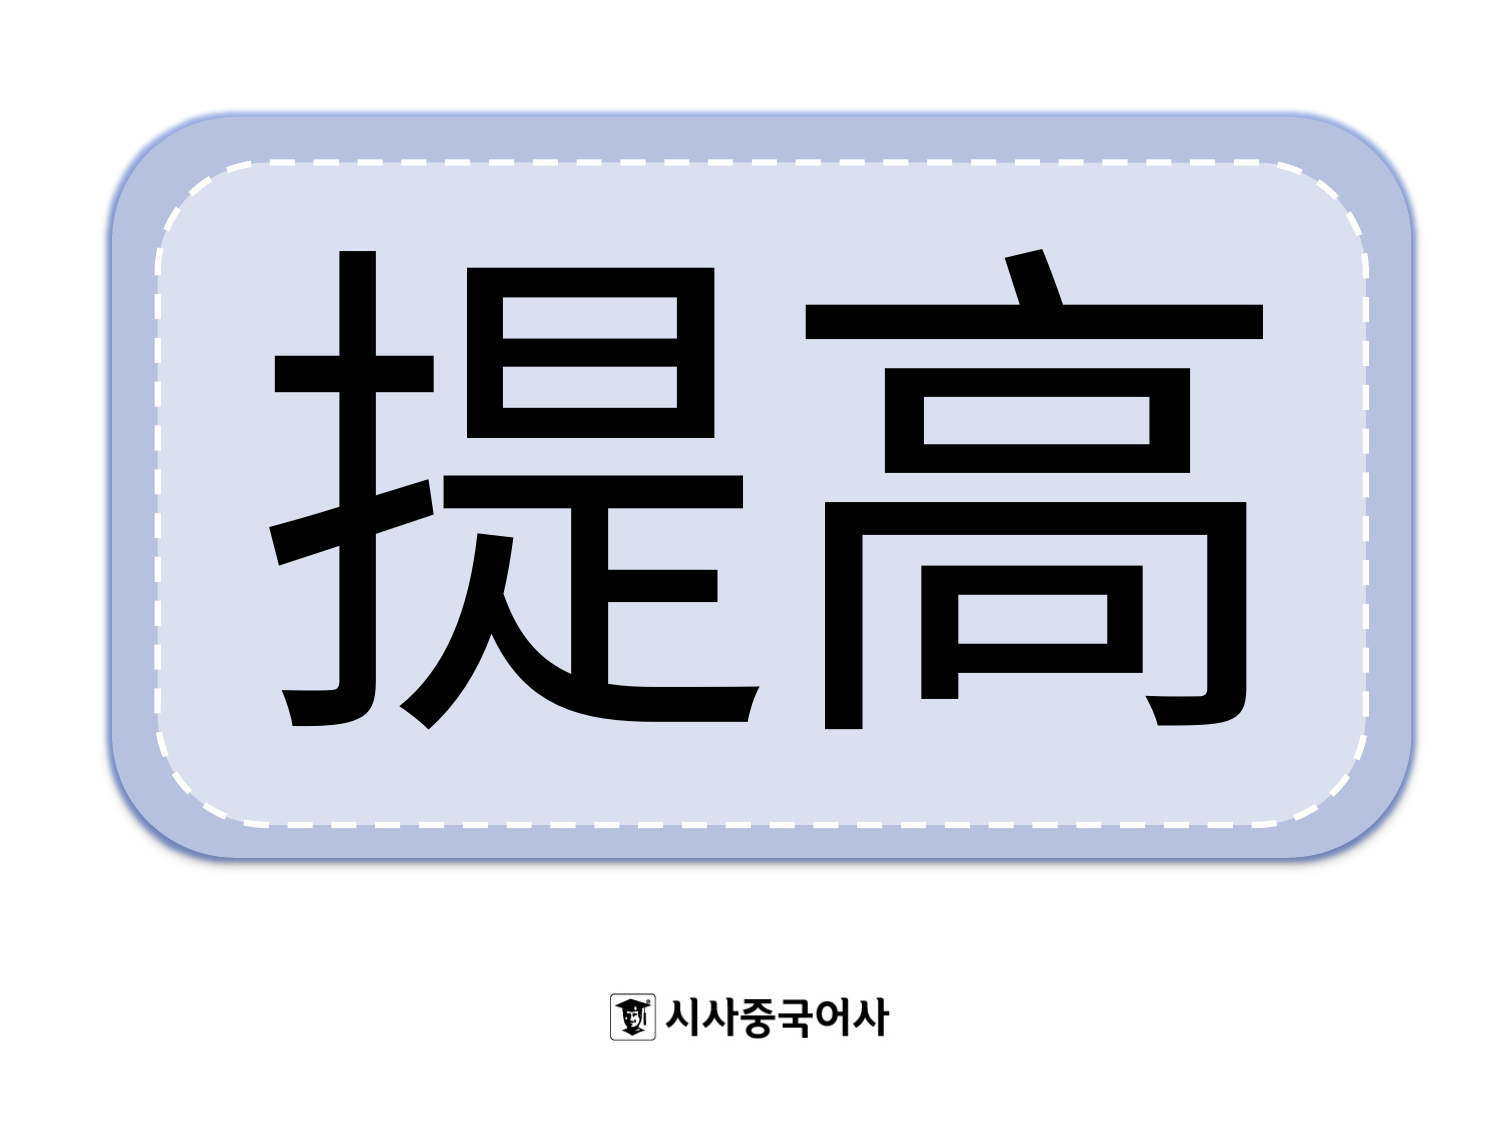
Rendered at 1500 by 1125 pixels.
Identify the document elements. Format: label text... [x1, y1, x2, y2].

picture [602, 987, 898, 1047]
text_box 提高 [171, 149, 1380, 812]
text_box [162, 160, 1371, 824]
